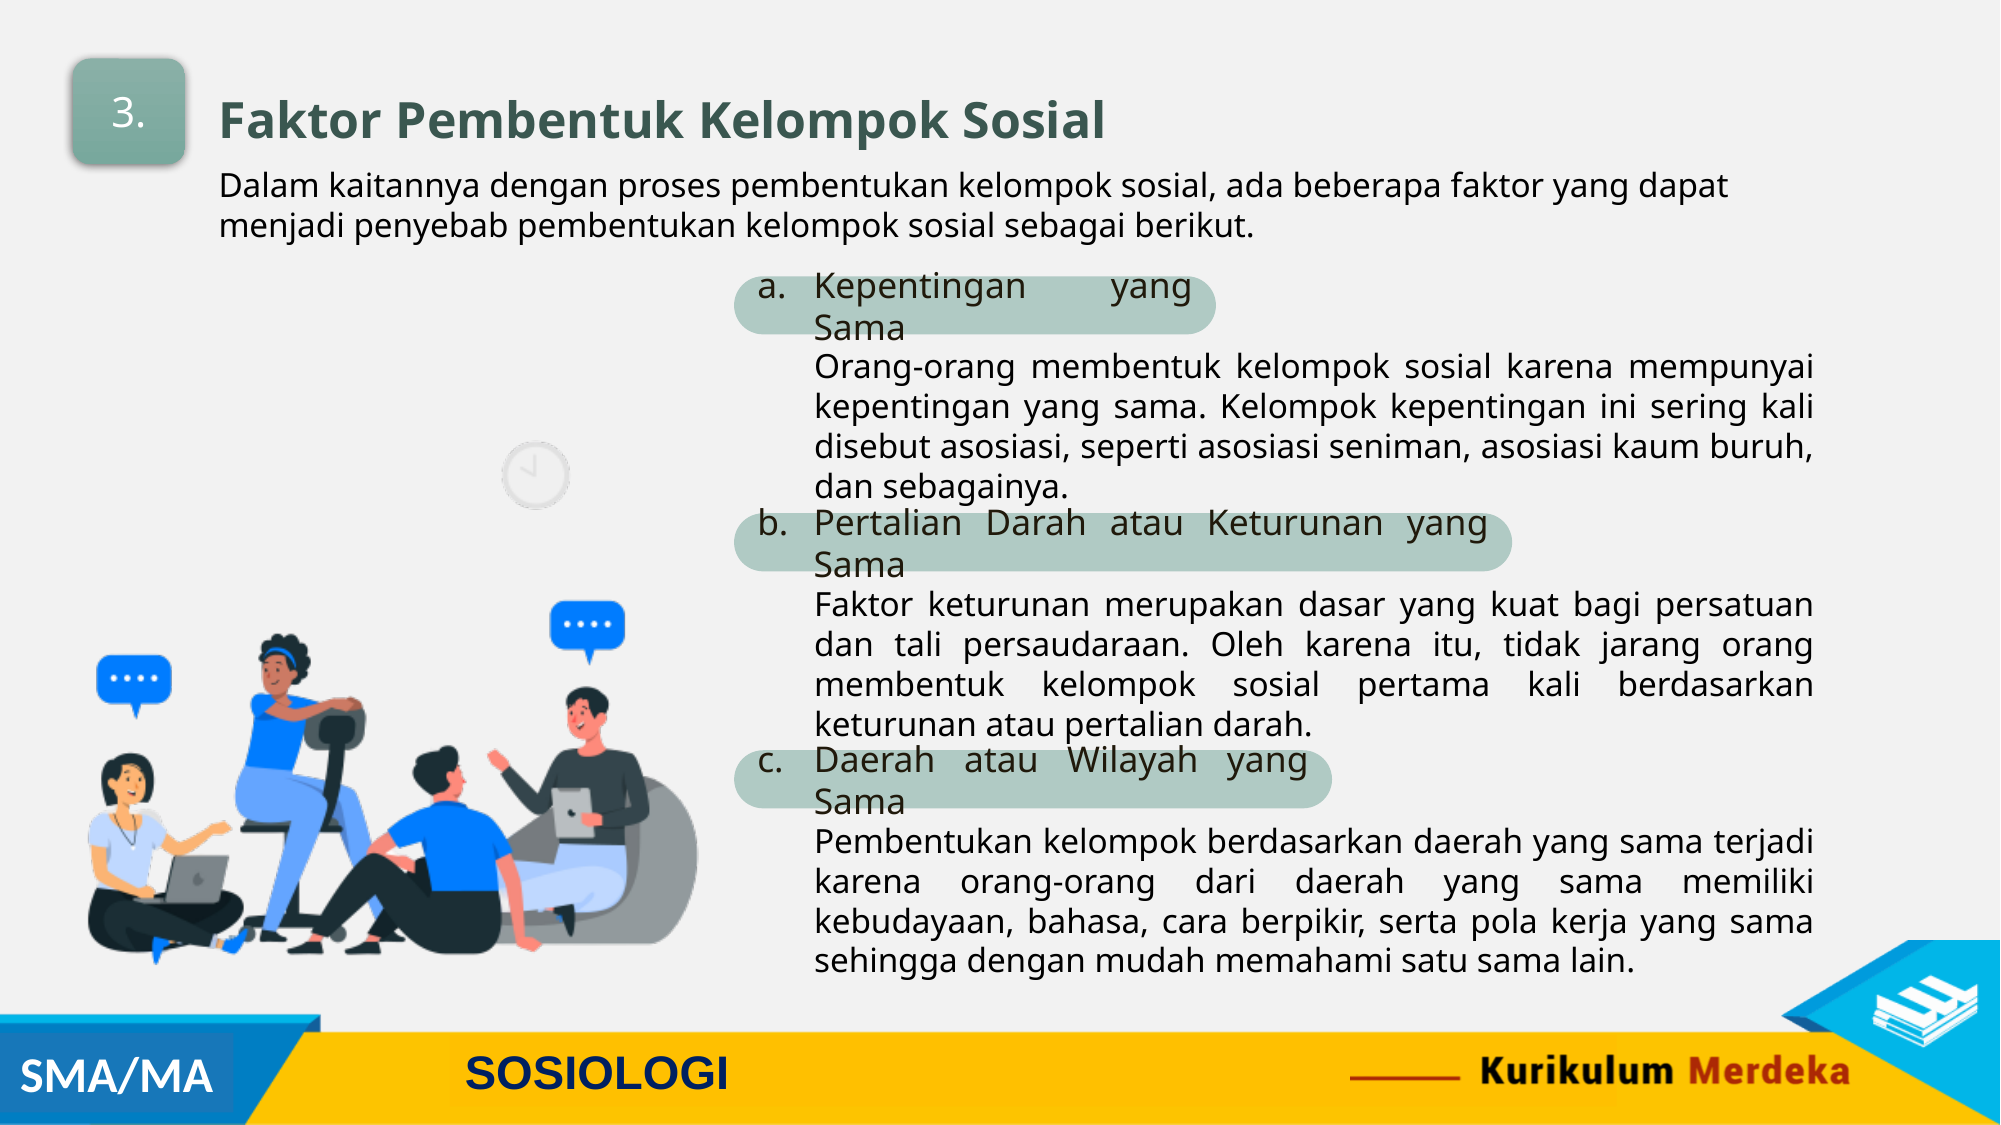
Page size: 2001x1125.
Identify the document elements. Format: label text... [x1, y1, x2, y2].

text_box Pembentukan kelompok berdasarkan daerah yang sama terjadi karena orang-orang dari daerah yang sama memiliki kebudayaan, bahasa, cara berpikir, serta pola kerja yang sama sehingga dengan mudah memahami satu sama lain. [799, 812, 1831, 940]
picture [0, 264, 792, 1083]
text_box 3. [72, 58, 186, 164]
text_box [0, 940, 2000, 1125]
text_box Faktor Pembentuk Kelompok Sosial [203, 80, 1192, 156]
text_box Dalam kaitannya dengan proses pembentukan kelompok sosial, ada beberapa faktor yang dapat menjadi penyebab pembentukan kelompok sosial sebagai berikut. [203, 156, 1835, 252]
text_box Pertalian Darah atau Keturunan yang Sama [792, 512, 1514, 573]
text_box Faktor keturunan merupakan dasar yang kuat bagi persatuan dan tali persaudaraan. Oleh karena itu, tidak jarang orang membentuk kelompok sosial pertama kali berdasarkan keturunan atau pertalian darah. [799, 576, 1831, 751]
text_box Orang-orang membentuk kelompok sosial karena mempunyai kepentingan yang sama. Kelompok kepentingan ini sering kali disebut asosiasi, seperti asosiasi seniman, asosiasi kaum buruh, dan sebagainya. [799, 338, 1831, 513]
text_box Kepentingan yang Sama [792, 275, 1217, 336]
text_box Daerah atau Wilayah yang Sama [792, 749, 1334, 810]
